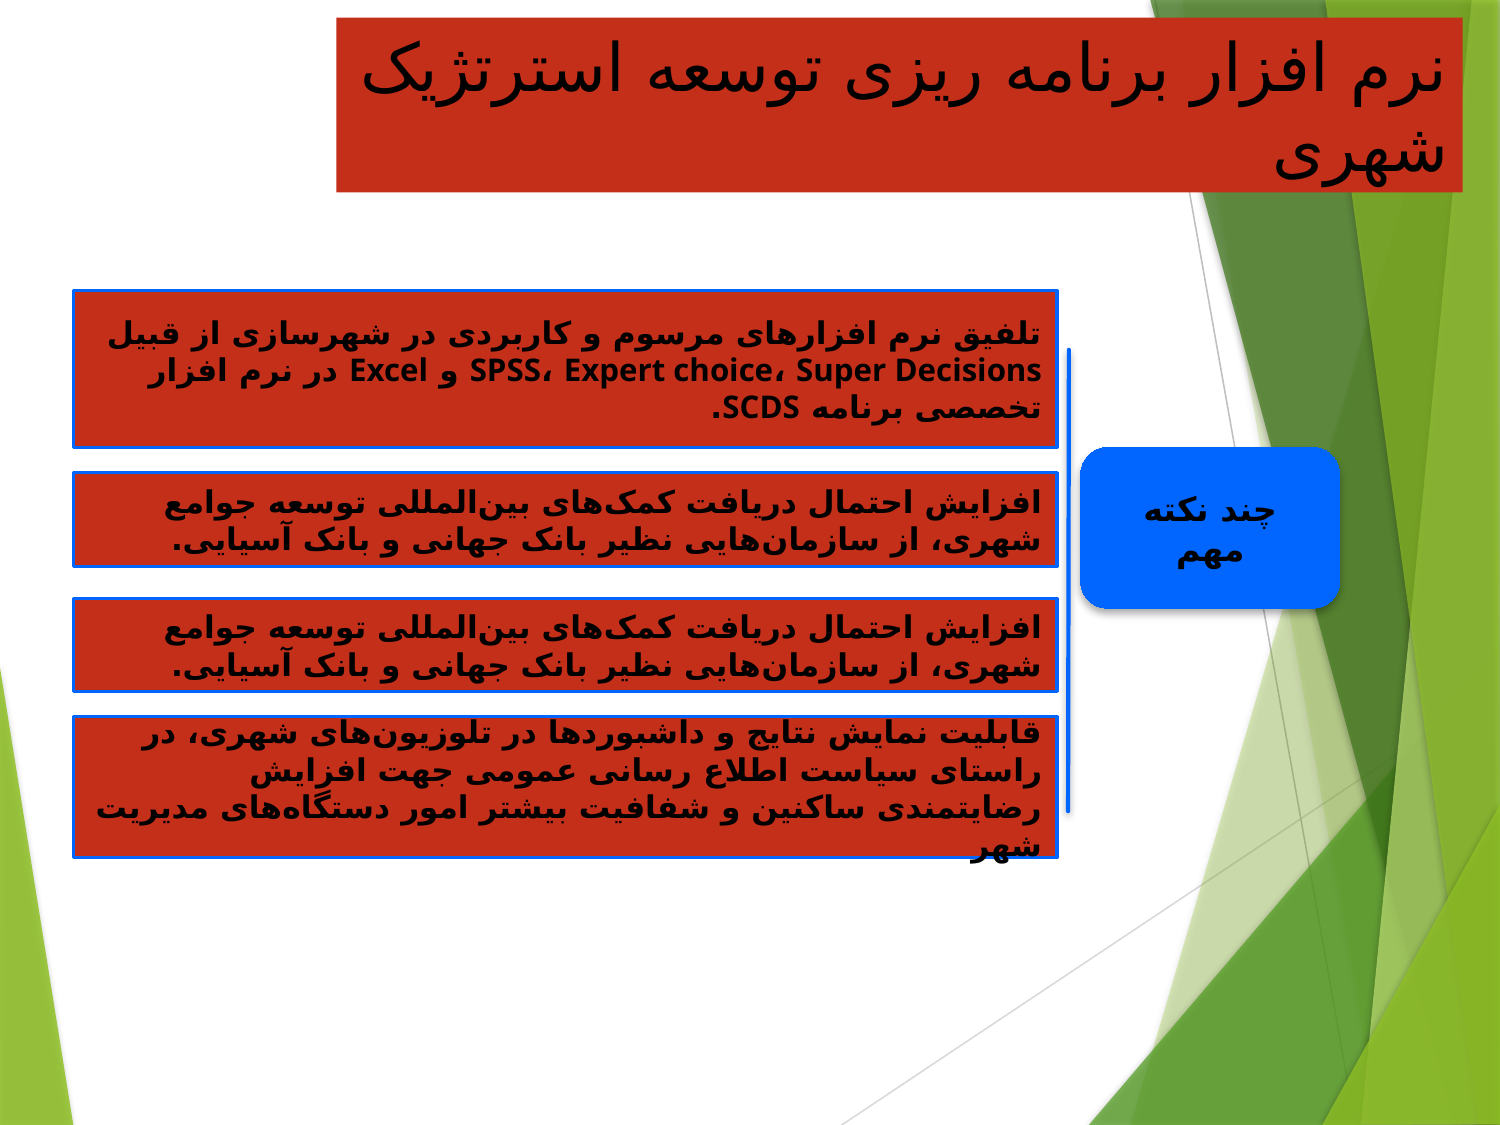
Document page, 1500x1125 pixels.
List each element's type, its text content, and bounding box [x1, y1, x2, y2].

text_box قابلیت نمایش نتایج و داشبوردها در تلوزیون‌های شهری، در راستای سیاست اطلاع‌ رسانی عمومی جهت افزایش رضایتمندی ساکنین و شفافیت بیشتر امور دستگاه‌های مدیریت شهر [72, 715, 1059, 859]
text_box چند نکته مهم [1080, 447, 1340, 609]
text_box افزایش احتمال دریافت کمک‌های بین‌المللی توسعه جوامع شهری، از سازمان‌هایی نظیر بانک جهانی و بانک آسیایی. [72, 471, 1059, 568]
text_box تلفیق نرم افزارهای مرسوم و کاربردی در شهرسازی از قبیل SPSS، Expert choice، Super Decisions و Excel در نرم افزار تخصصی برنامه SCDS. [72, 289, 1059, 449]
text_box نرم افزار برنامه ریزی توسعه استرتژیک شهری [336, 17, 1463, 193]
text_box افزایش احتمال دریافت کمک‌های بین‌المللی توسعه جوامع شهری، از سازمان‌هایی نظیر بانک جهانی و بانک آسیایی. [72, 597, 1059, 693]
